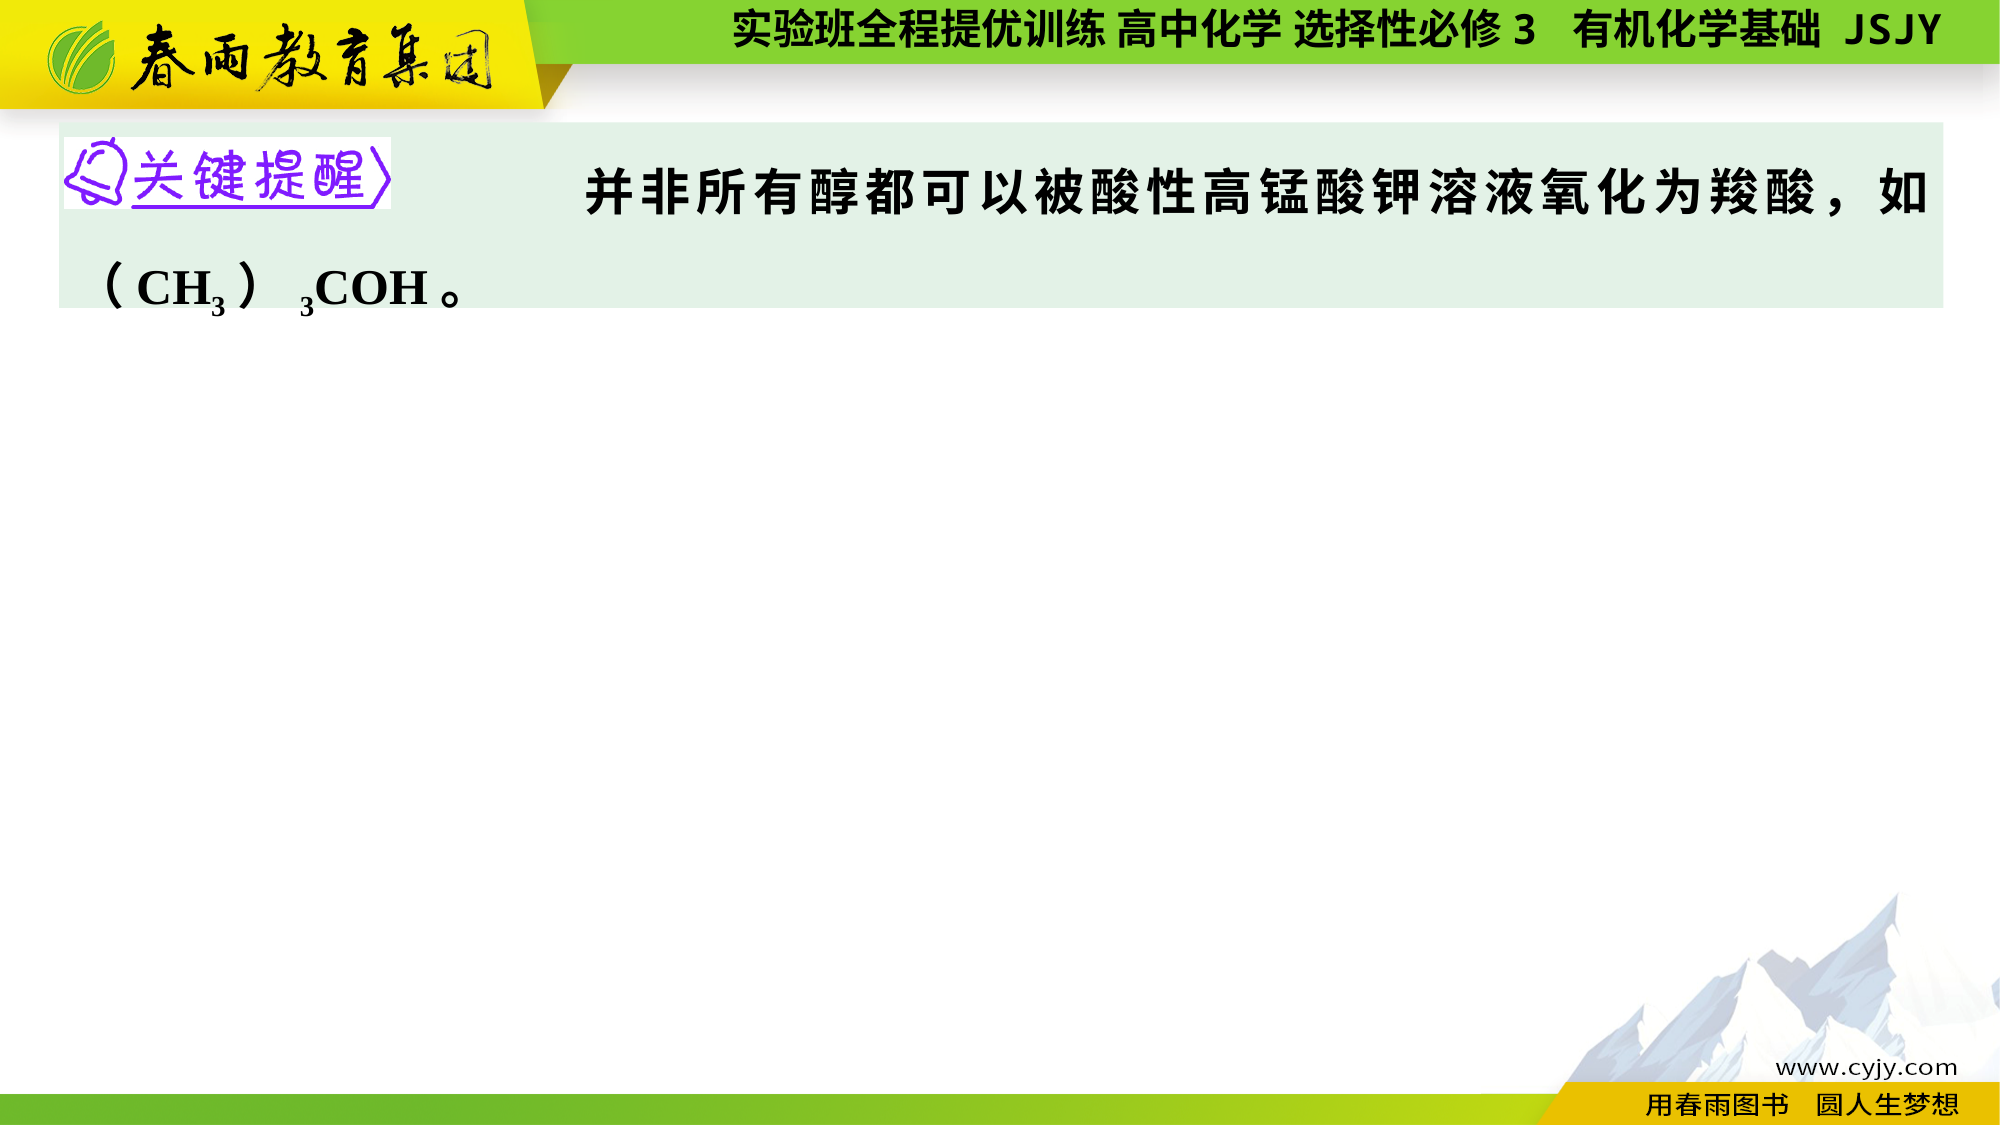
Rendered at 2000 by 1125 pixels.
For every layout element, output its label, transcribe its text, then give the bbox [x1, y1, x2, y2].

list 并非所有醇都可以被酸性高锰酸钾溶液氧化为羧酸，如（CH3）3COH。 [59, 122, 1944, 308]
picture [0, 0, 2000, 1125]
